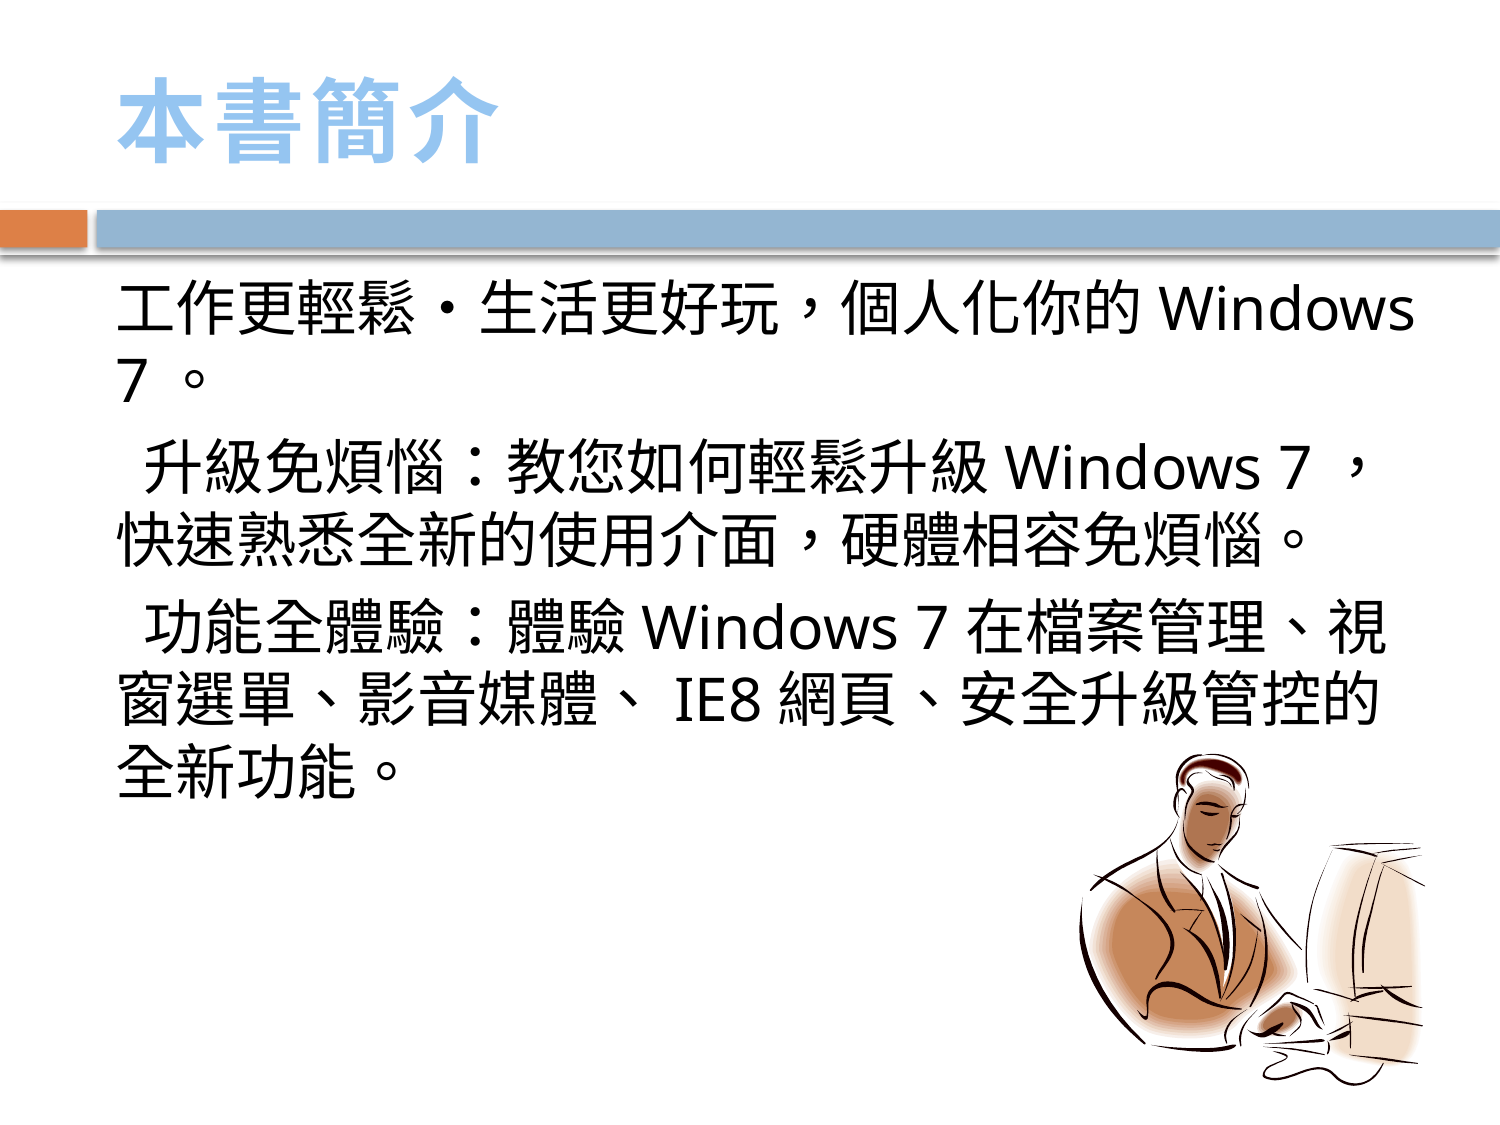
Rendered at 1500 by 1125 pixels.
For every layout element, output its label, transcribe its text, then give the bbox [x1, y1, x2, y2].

picture [1068, 751, 1426, 1090]
list 工作更輕鬆‧生活更好玩，個人化你的Windows 7。 升級免煩惱：教您如何輕鬆升級Windows 7，快速熟悉全新的使用介面，硬體相容免煩惱。 功能全體驗：體驗Windows 7在檔案管理、視窗選單、影音媒體、IE8網頁、安全升級管控的全新功能。 [100, 262, 1438, 1000]
title 本書簡介 [100, 37, 1438, 200]
